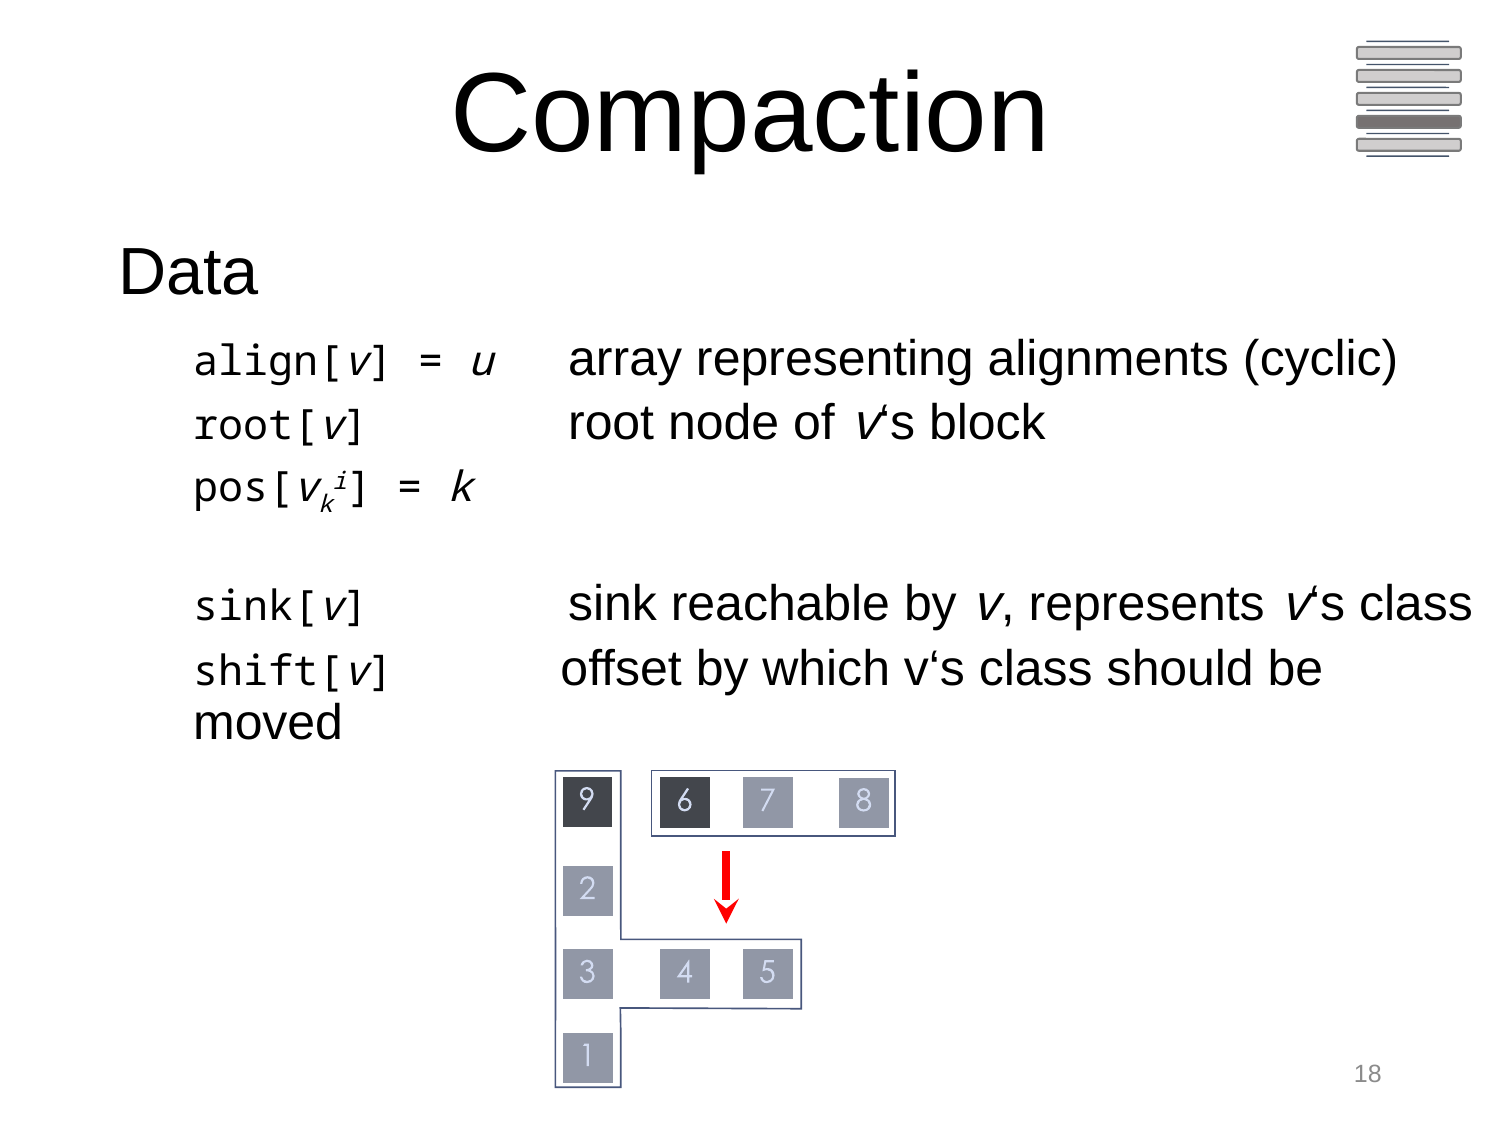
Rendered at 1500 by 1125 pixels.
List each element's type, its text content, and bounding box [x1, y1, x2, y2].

picture [549, 766, 902, 1094]
list Data align[v] = u array representing alignments (cyclic) root[v] root node of v‘s block pos[vki] = k sink[v] sink reachable by v, represents v‘s class shift[v] offset by which v‘s class should be moved [103, 229, 1500, 1014]
title Compaction [103, 37, 1397, 193]
slide_number 17 [1059, 1042, 1397, 1103]
